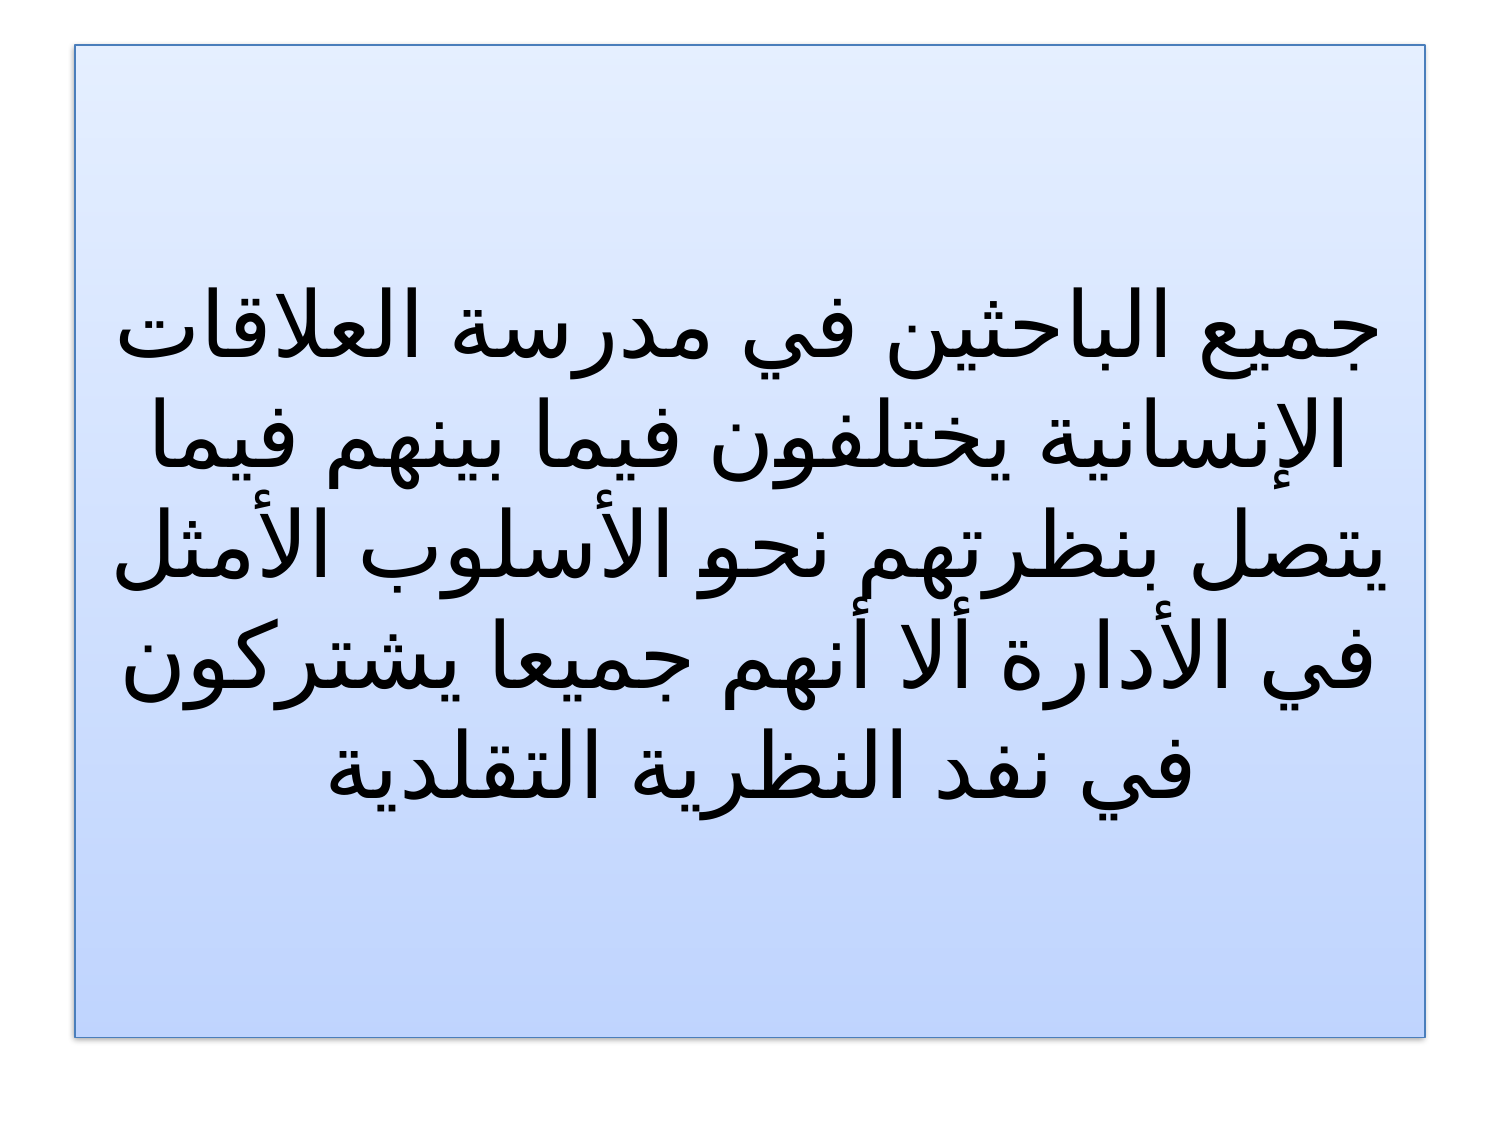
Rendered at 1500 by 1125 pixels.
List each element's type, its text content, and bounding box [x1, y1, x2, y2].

title جميع الباحثين في مدرسة العلاقات الإنسانية يختلفون فيما بينهم فيما يتصل بنظرتهم نحو الأسلوب الأمثل في الأدارة ألا أنهم جميعا يشتركون في نفد النظرية التقلدية [74, 44, 1426, 1038]
